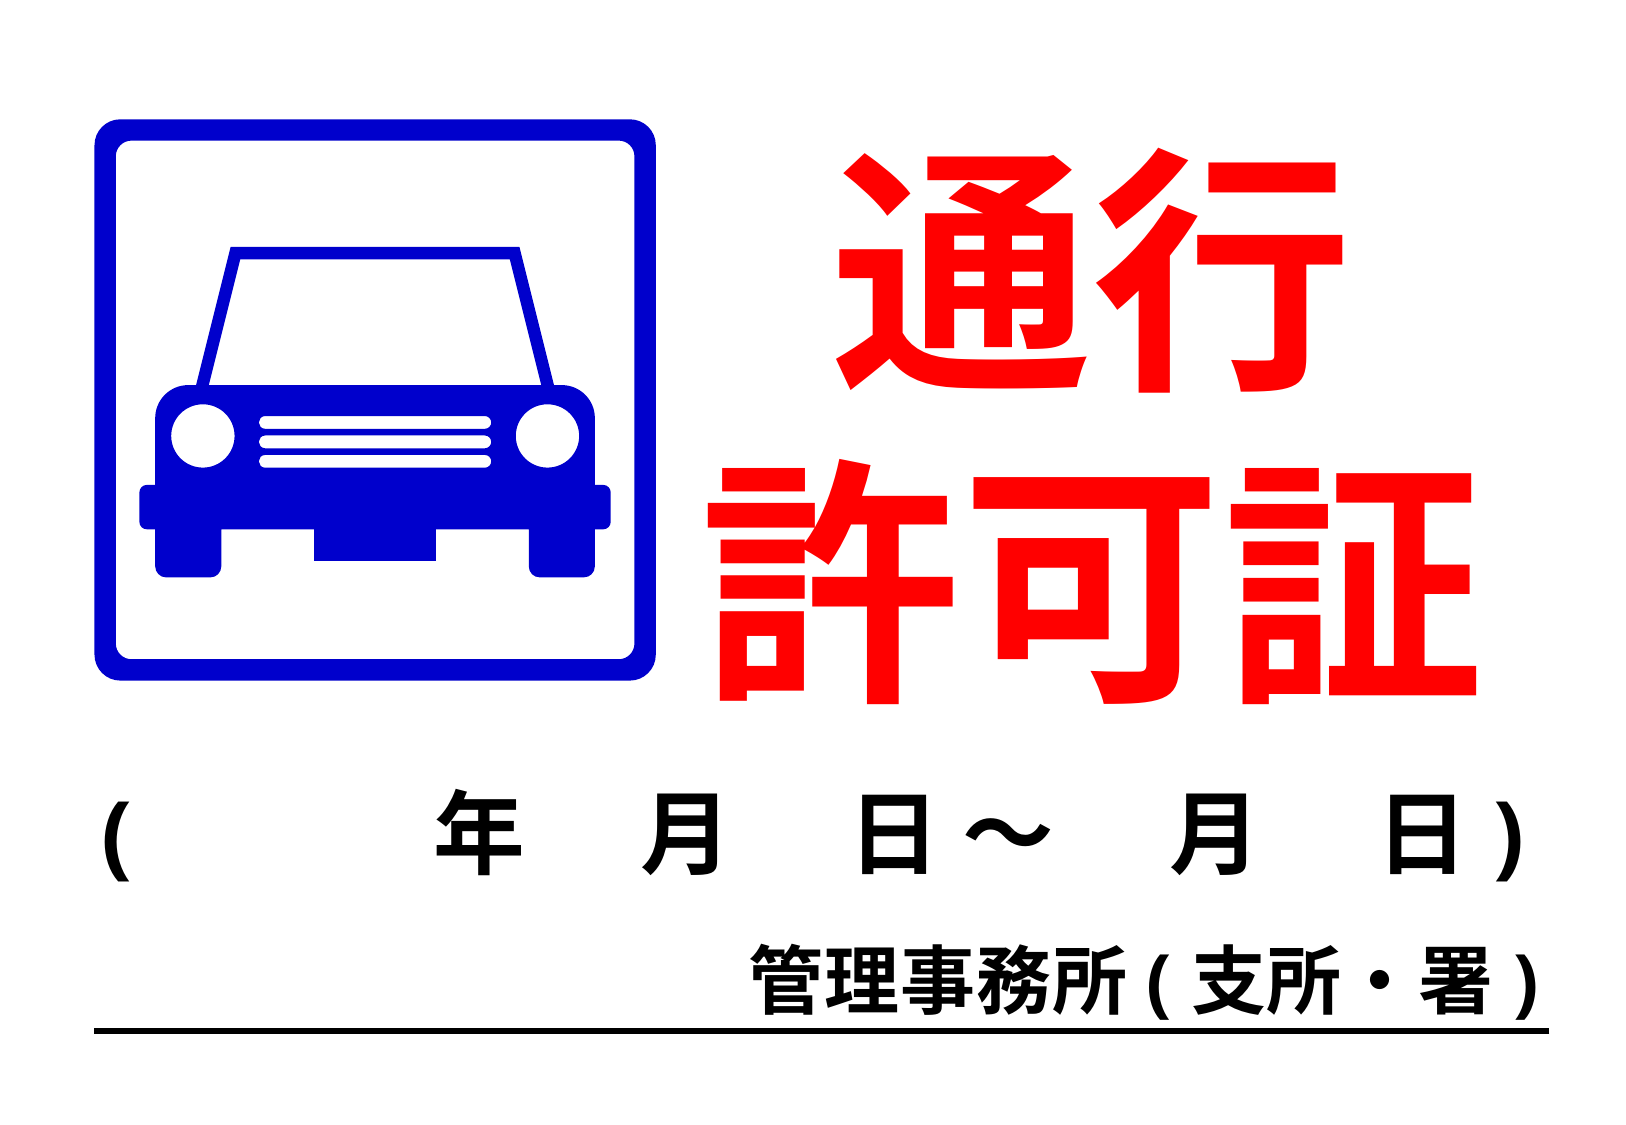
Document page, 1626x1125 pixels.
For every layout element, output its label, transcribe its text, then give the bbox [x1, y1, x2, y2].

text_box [94, 119, 657, 681]
text_box 通行 許可証 [576, 101, 1609, 742]
text_box ( 年 月 日 ～ 月 日) [0, 768, 1625, 893]
text_box 管理事務所(支所・署) [680, 926, 1625, 1032]
